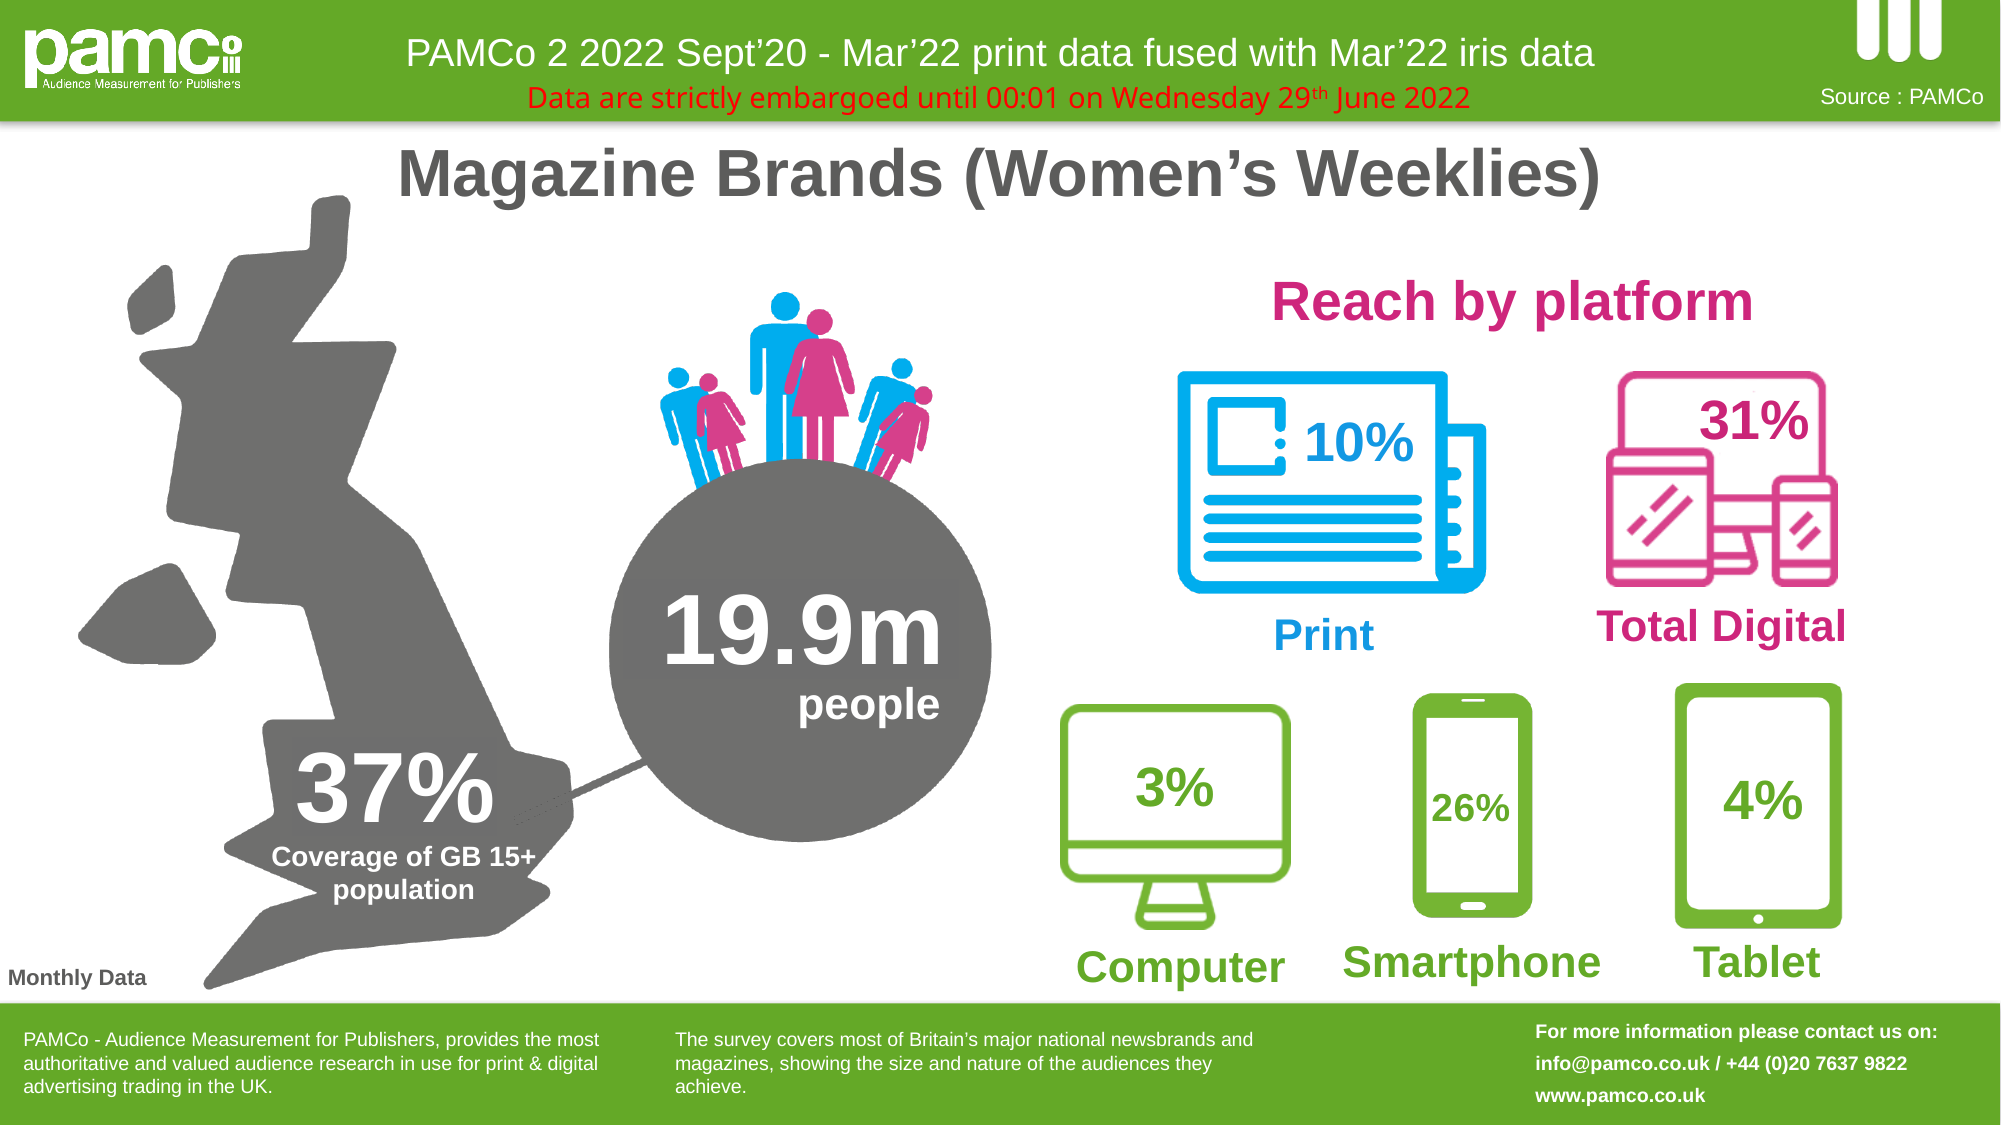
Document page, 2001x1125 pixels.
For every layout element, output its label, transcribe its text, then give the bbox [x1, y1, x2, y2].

picture [1142, 326, 1521, 636]
picture [1341, 631, 1350, 636]
picture [1606, 371, 1838, 587]
picture [1060, 704, 1291, 930]
picture [1850, 0, 1944, 108]
picture [1282, 624, 1295, 634]
picture [1382, 644, 1565, 944]
picture [1654, 655, 1862, 950]
picture [23, 26, 243, 90]
text_box Magazine Brands (Women’s Weeklies) [0, 122, 2000, 218]
picture [55, 218, 1011, 1017]
